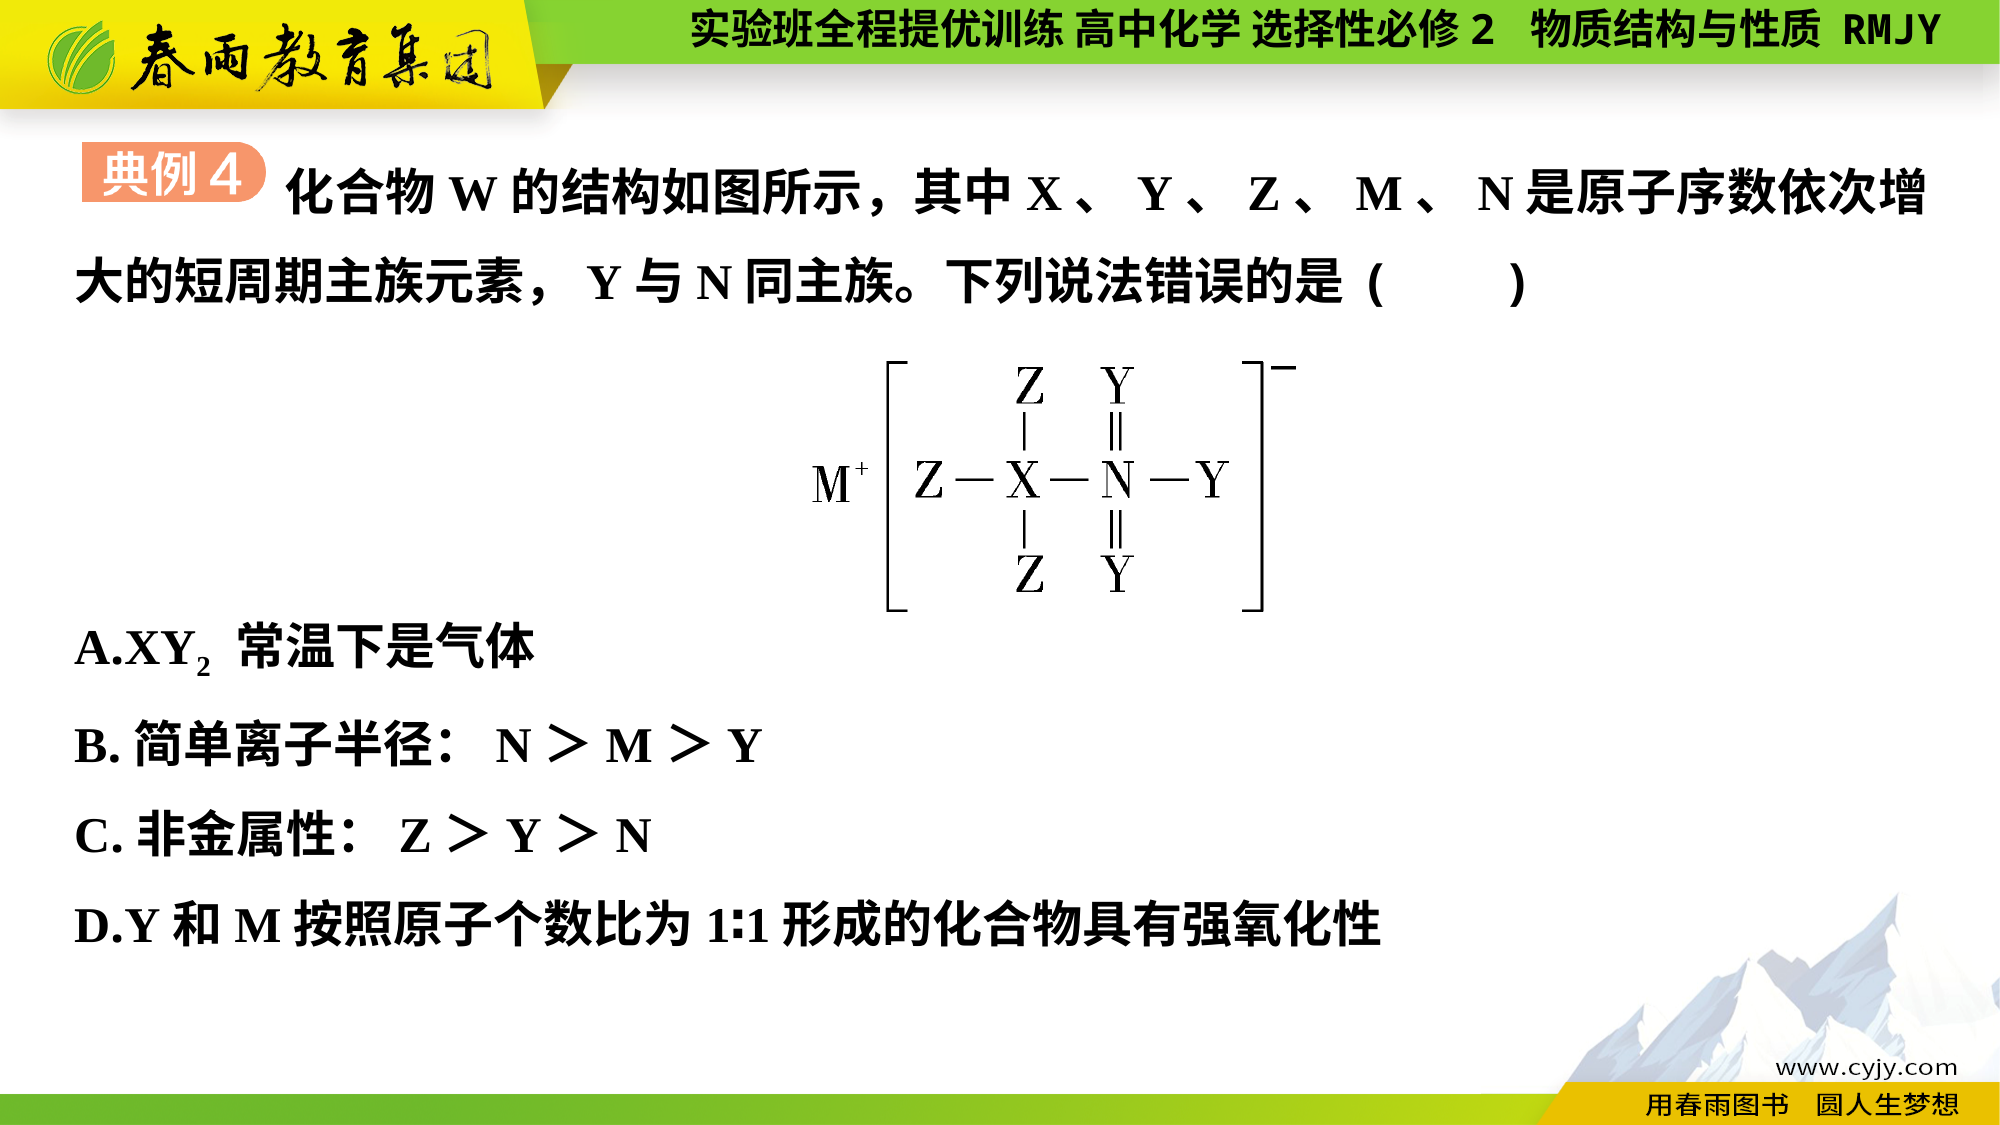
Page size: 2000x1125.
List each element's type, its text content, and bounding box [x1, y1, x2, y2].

picture [0, 0, 2000, 1125]
list 化合物W的结构如图所示，其中X、Y、Z、M、N是原子序数依次增大的短周期主族元素，Y与N同主族。下列说法错误的是 ( ) A.XY2 常温下是气体 B.简单离子半径：N＞M＞Y C.非金属性：Z＞Y＞N D.Y和M按照原子个数比为1∶1形成的化合物具有强氧化性 [59, 122, 1944, 956]
